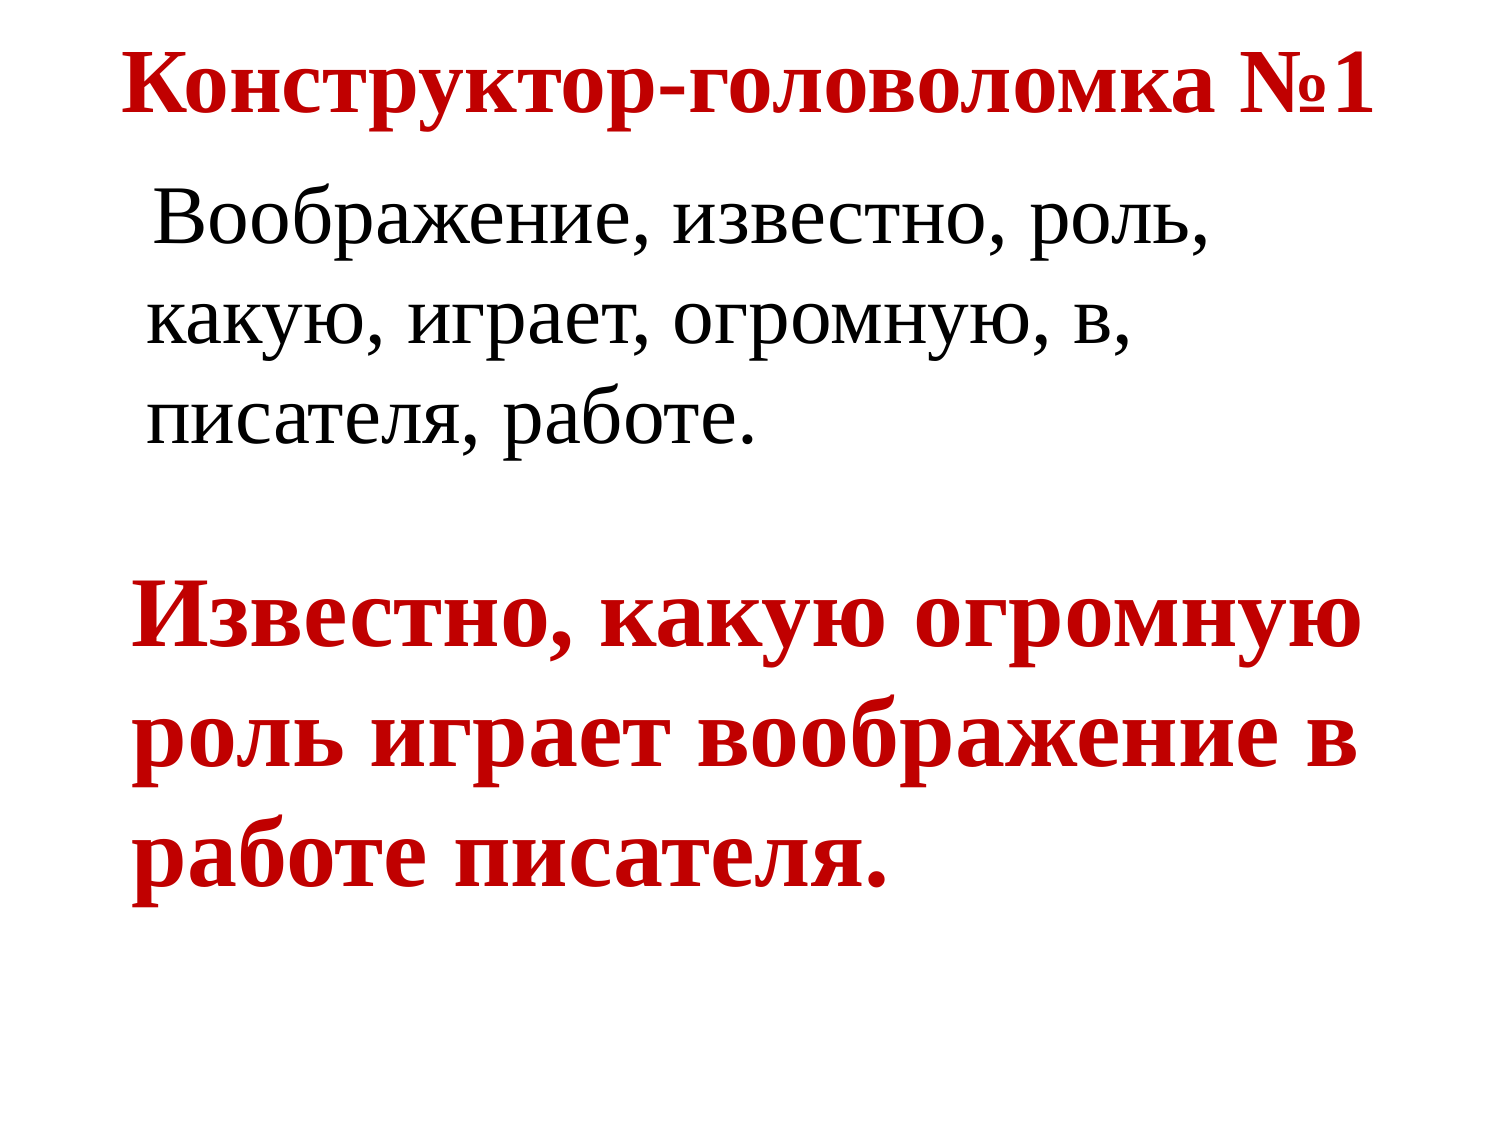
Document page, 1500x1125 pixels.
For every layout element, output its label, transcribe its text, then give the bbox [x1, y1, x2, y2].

title Конструктор-головоломка №1 [75, 0, 1425, 152]
text_box Известно, какую огромную роль играет воображение в работе писателя. [117, 539, 1407, 914]
list Воображение, известно, роль, какую, играет, огромную, в, писателя, работе. [75, 152, 1425, 516]
